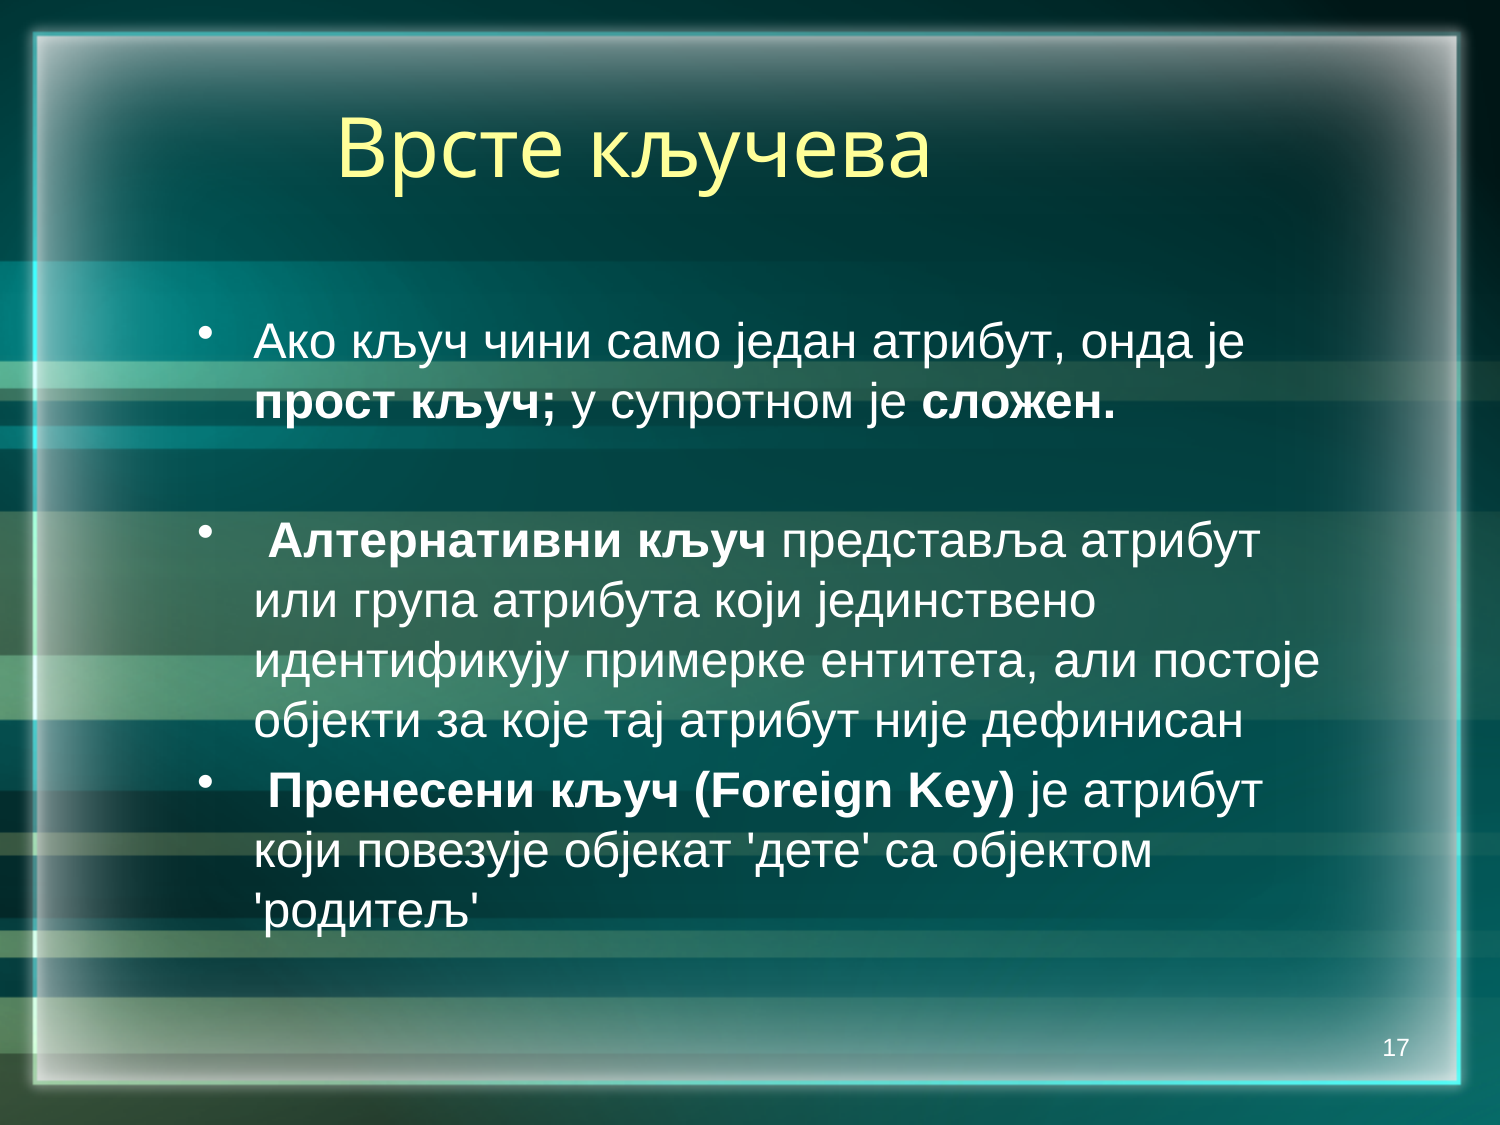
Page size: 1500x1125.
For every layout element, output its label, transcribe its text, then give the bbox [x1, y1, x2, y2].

title Врсте кључева [319, 60, 1363, 227]
list Ако кључ чини само један атрибут, онда је прост кључ; у супротном је сложен. Алтернативни кључ представља атрибут или група атрибута који јединствено идентификују примерке ентитета, али постоје објекти за које тај атрибут није дефинисан Пренесени кључ (Foreign Key) је атрибут који повезује објекат 'дете' са објектом 'родитељ' [181, 300, 1363, 988]
text_box 17 [1074, 1024, 1425, 1088]
picture [0, 0, 1500, 1125]
